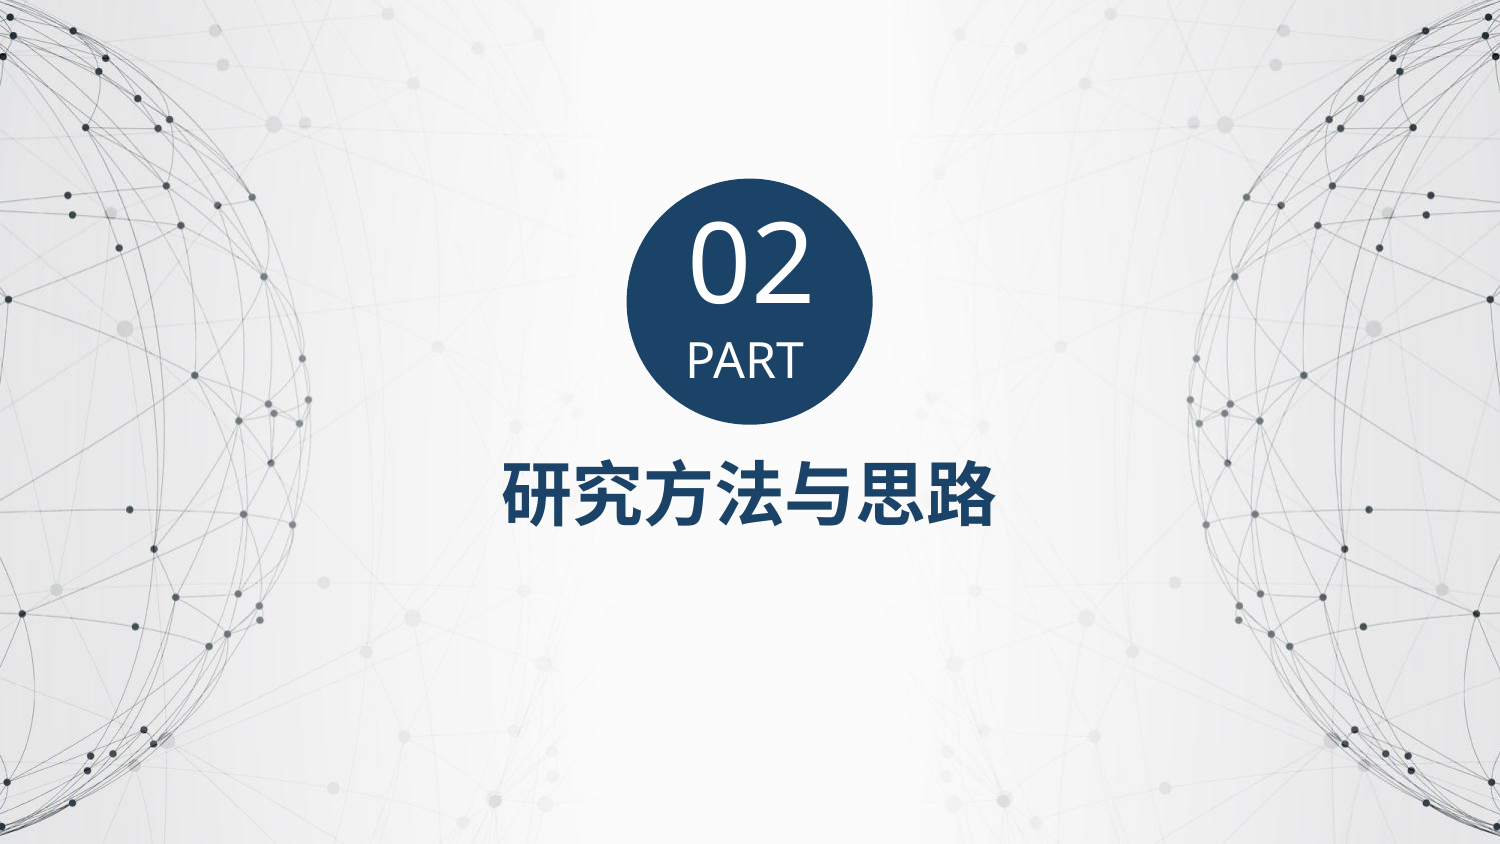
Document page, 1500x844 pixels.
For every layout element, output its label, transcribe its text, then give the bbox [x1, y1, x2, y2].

text_box 研究方法与思路 [407, 444, 1092, 541]
text_box 02 PART [609, 258, 894, 395]
text_box [667, 395, 832, 426]
picture [0, 0, 1500, 844]
text_box [633, 177, 866, 258]
